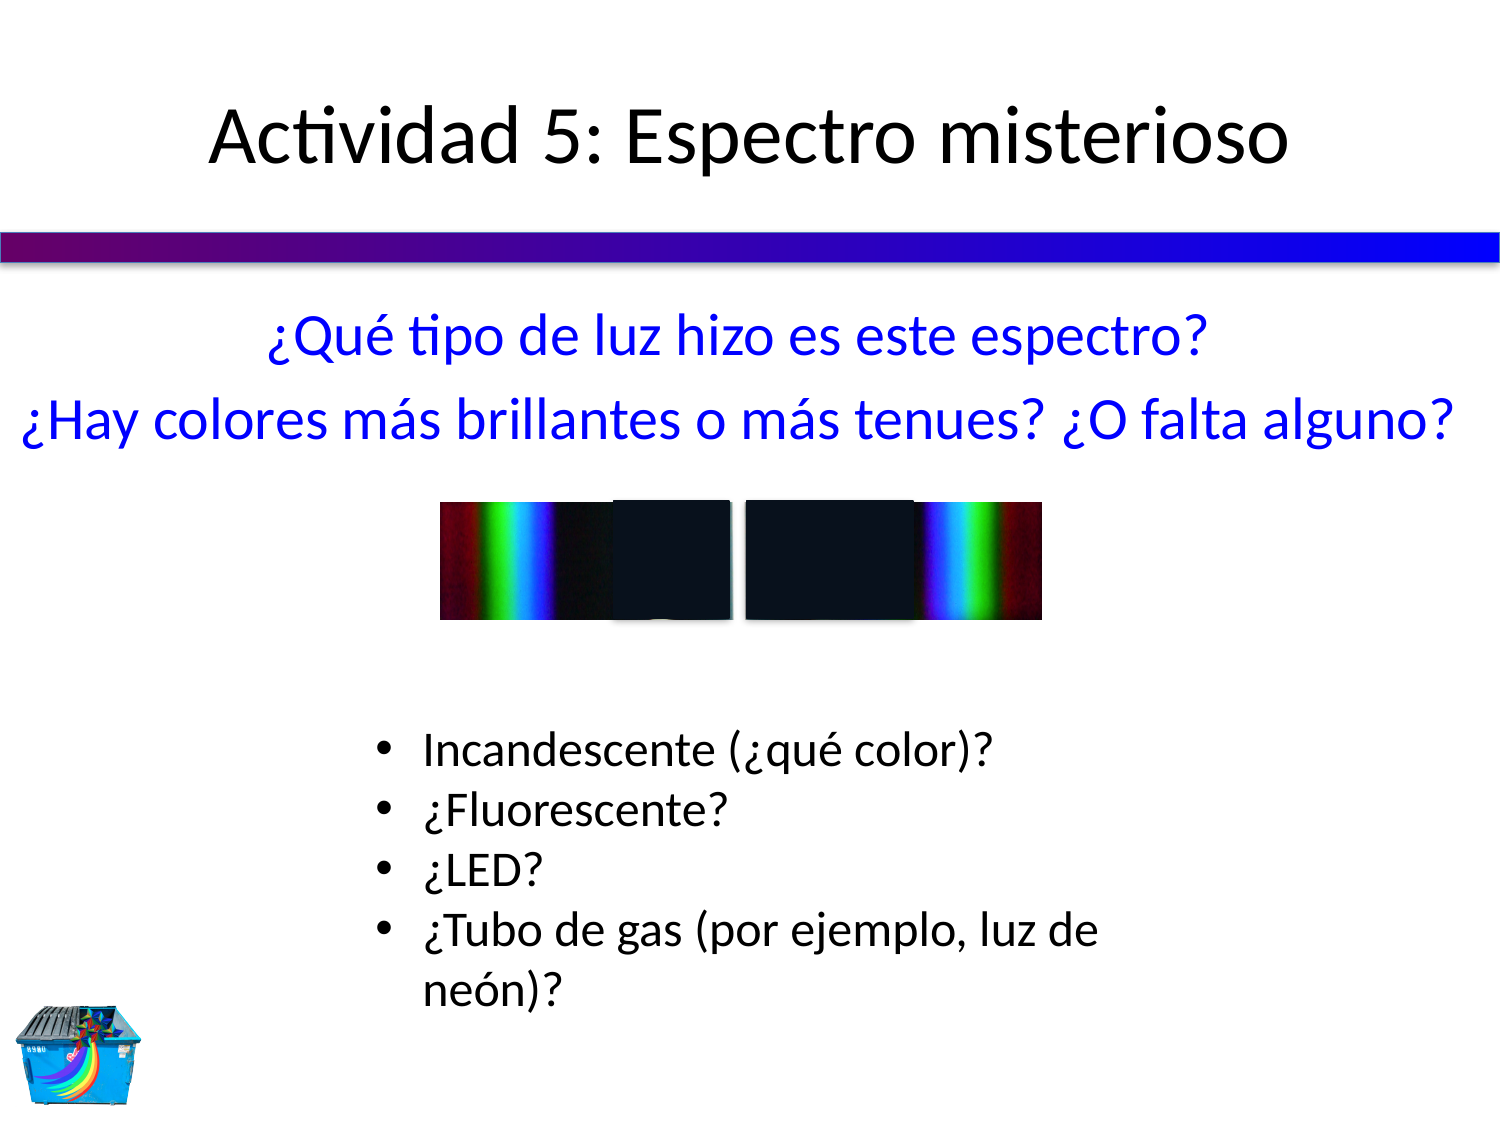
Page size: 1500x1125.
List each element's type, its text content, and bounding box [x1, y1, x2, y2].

list ¿Qué tipo de luz hizo es este espectro? ¿Hay colores más brillantes o más tenues? ¿O falta alguno? [0, 288, 1477, 530]
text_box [440, 500, 1042, 620]
text_box Incandescente (¿qué color)? ¿Fluorescente? ¿LED? ¿Tubo de gas (por ejemplo, luz de neón)? [360, 709, 1171, 1025]
title Actividad 5: Espectro misterioso [75, 36, 1425, 224]
picture [14, 1004, 143, 1107]
